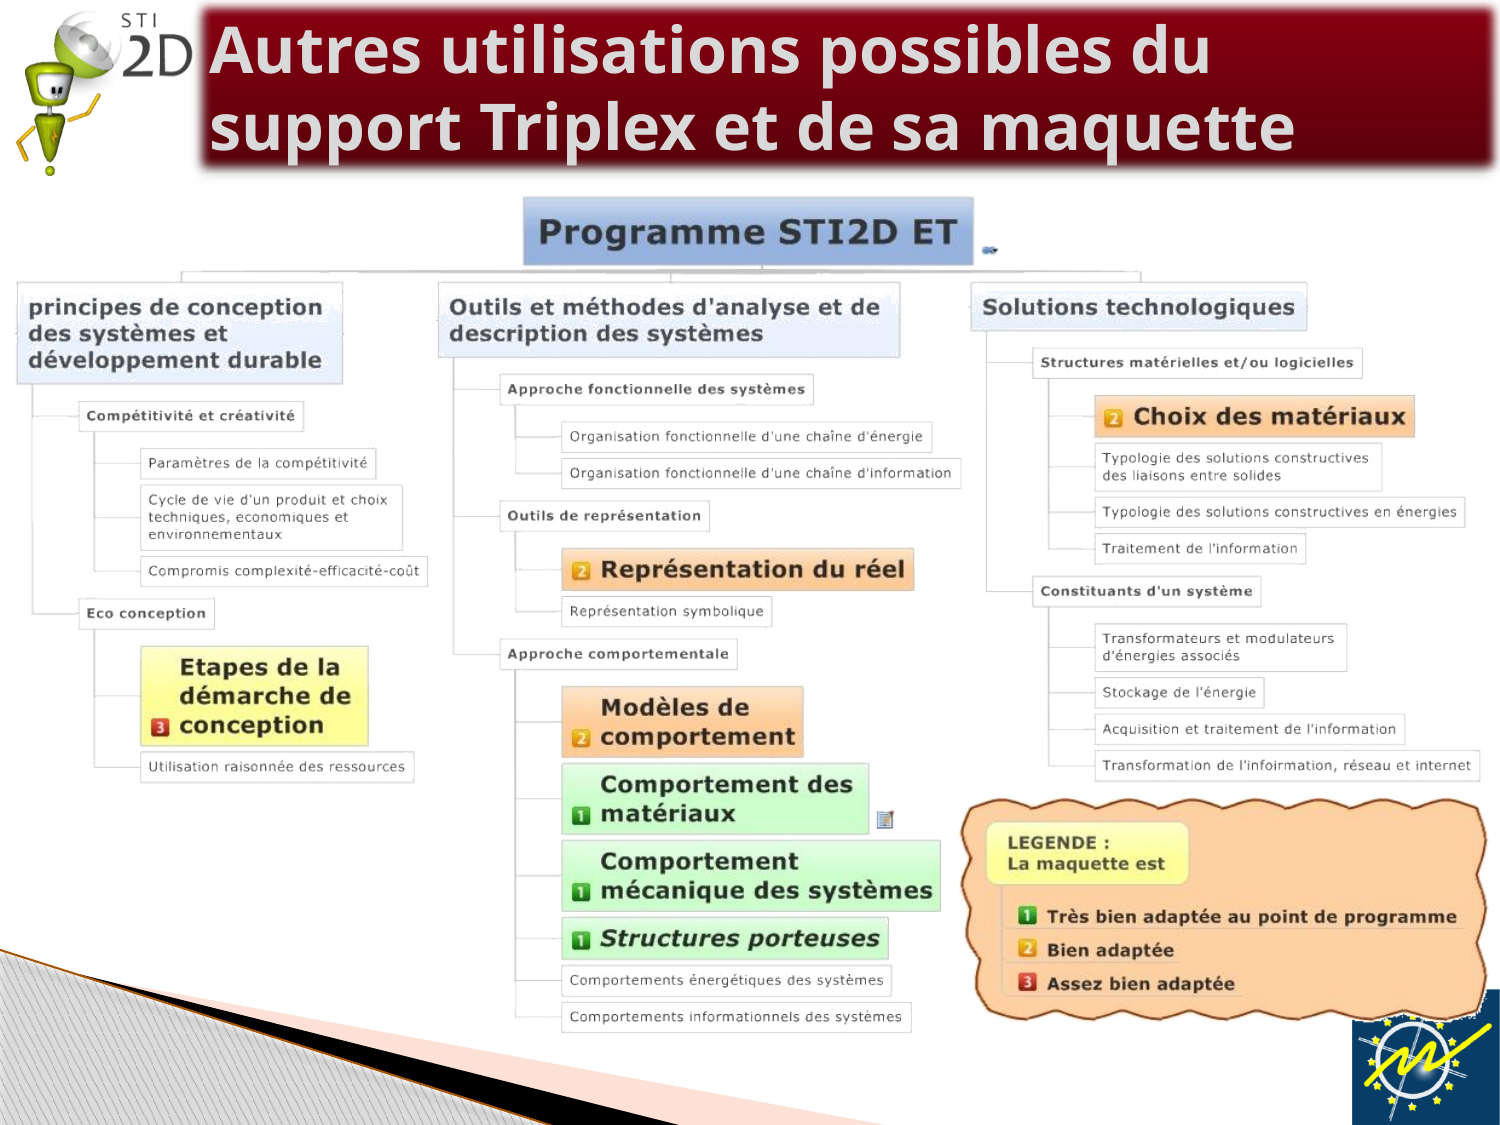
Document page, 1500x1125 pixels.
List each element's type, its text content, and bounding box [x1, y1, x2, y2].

title Autres utilisations possibles du support Triplex et de sa maquette [194, 0, 1425, 173]
picture [0, 178, 1500, 1125]
